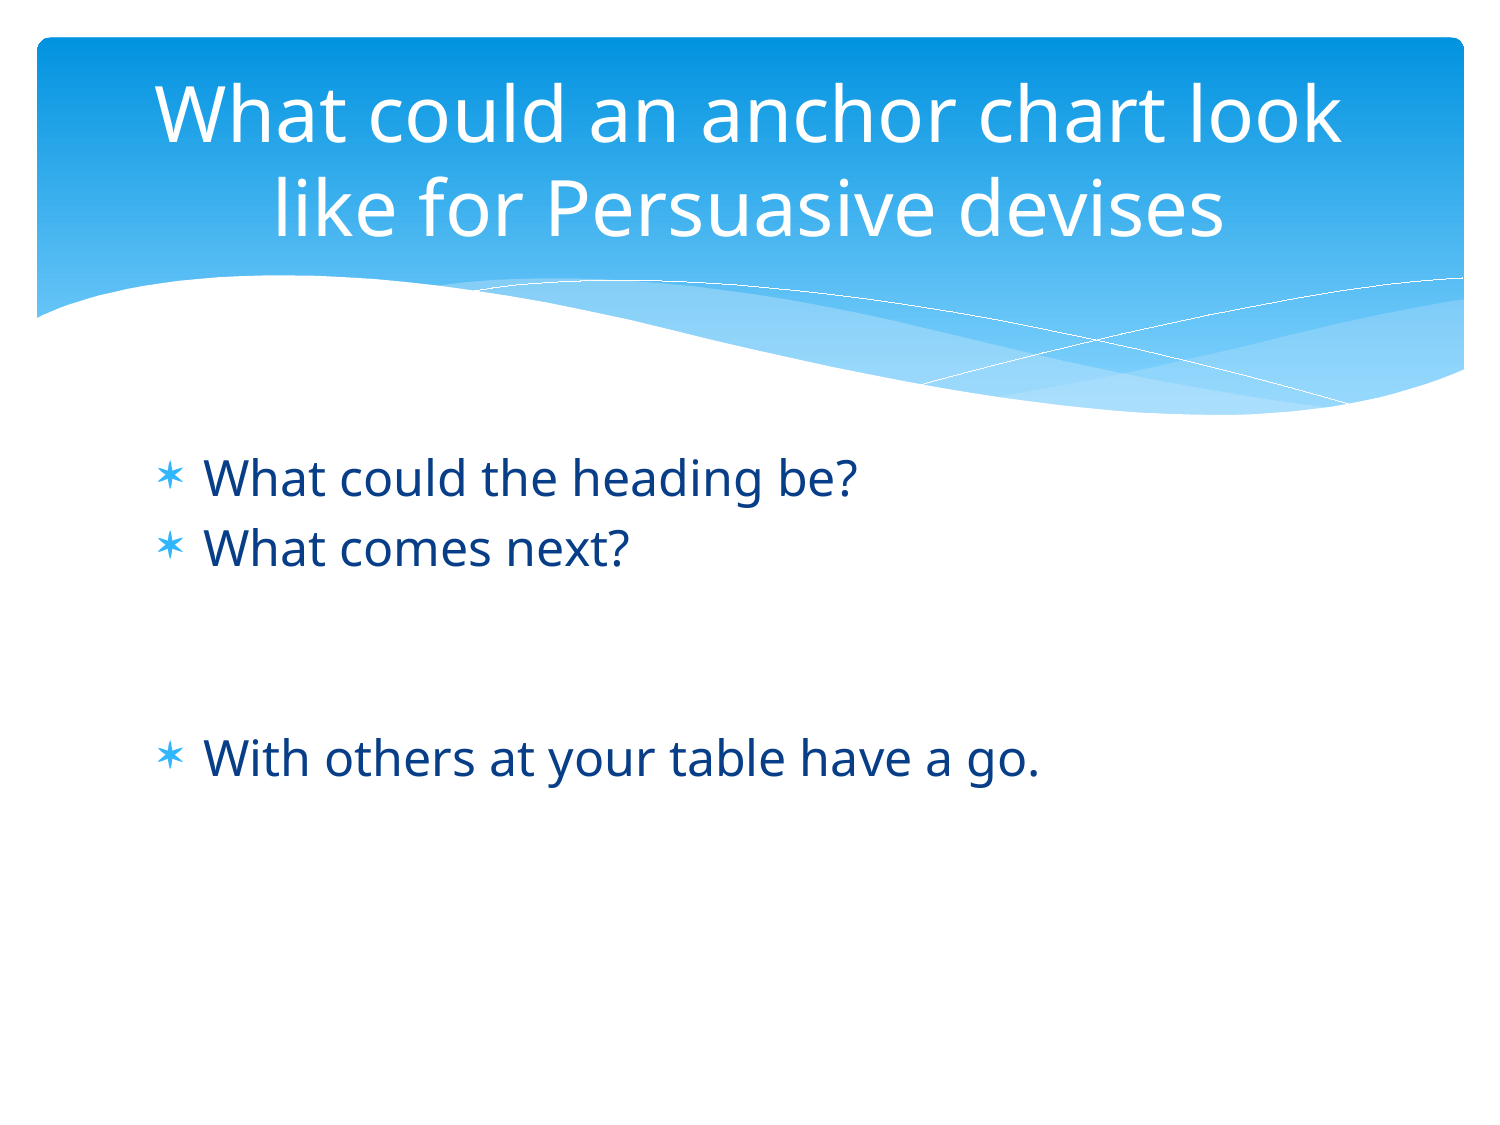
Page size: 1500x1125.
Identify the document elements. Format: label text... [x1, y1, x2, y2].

title What could an anchor chart look like for Persuasive devises [75, 55, 1425, 261]
list What could the heading be? What comes next? With others at your table have a go. [143, 438, 1359, 1005]
